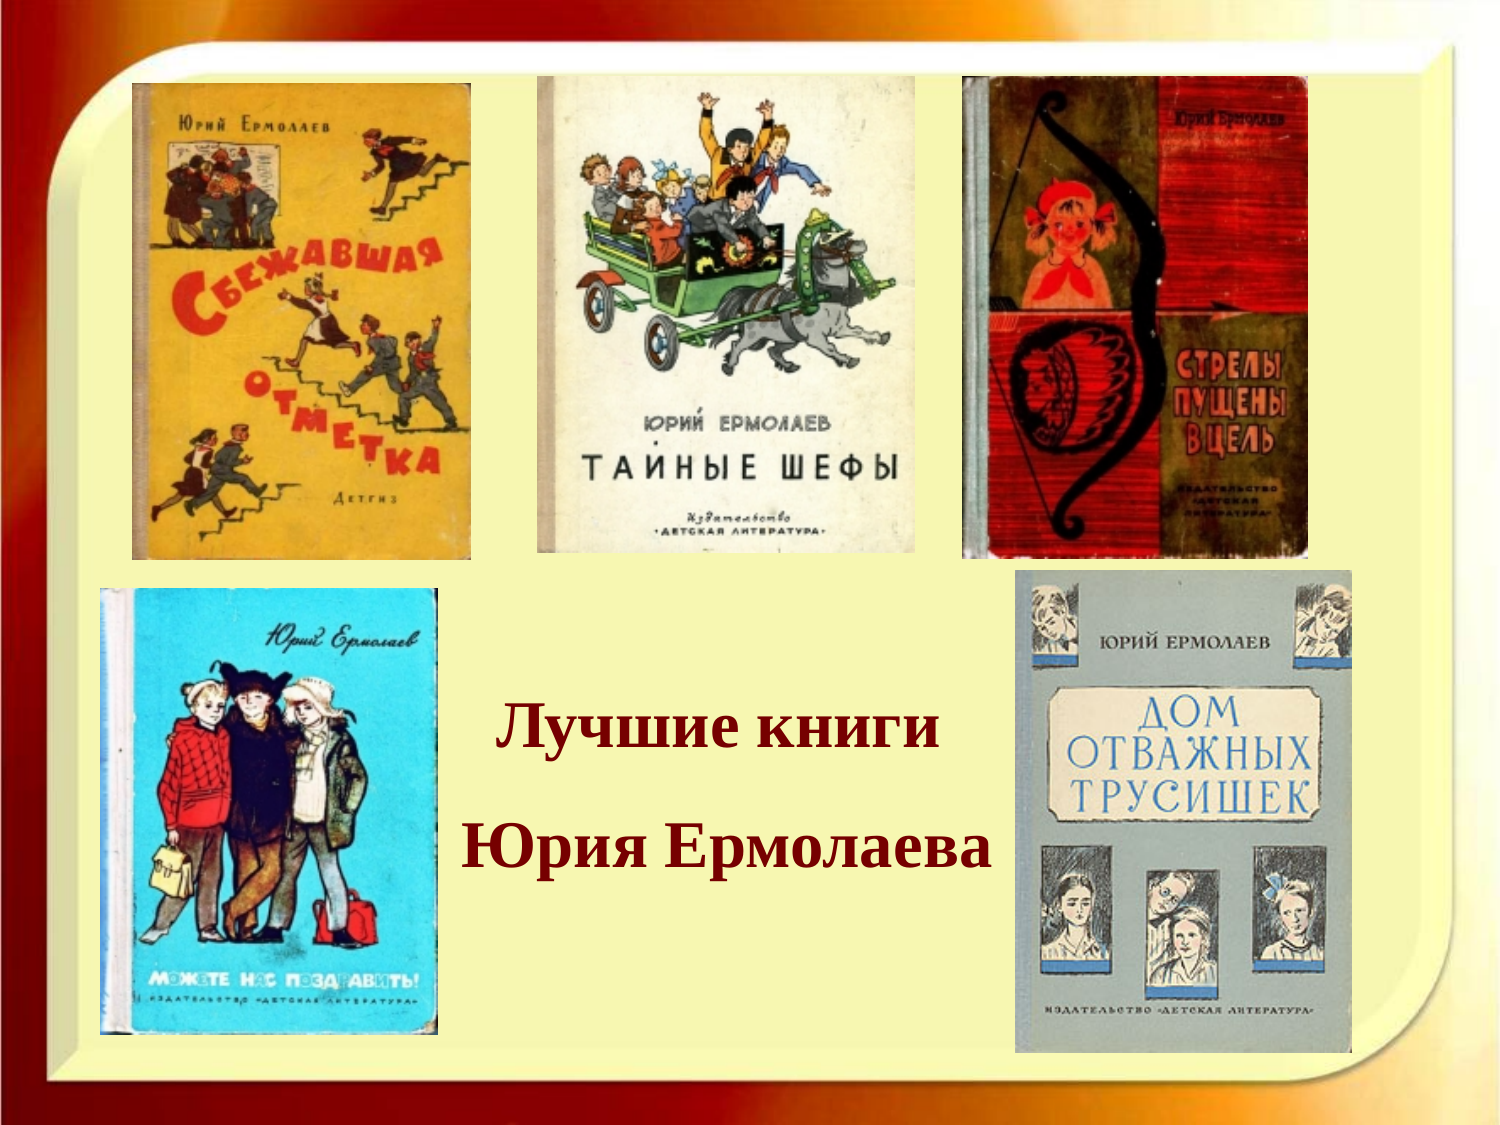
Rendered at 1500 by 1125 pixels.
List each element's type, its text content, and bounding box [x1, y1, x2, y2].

text_box Лучшие книги Юрия Ермолаева [446, 633, 1008, 888]
picture [0, 0, 1500, 1125]
